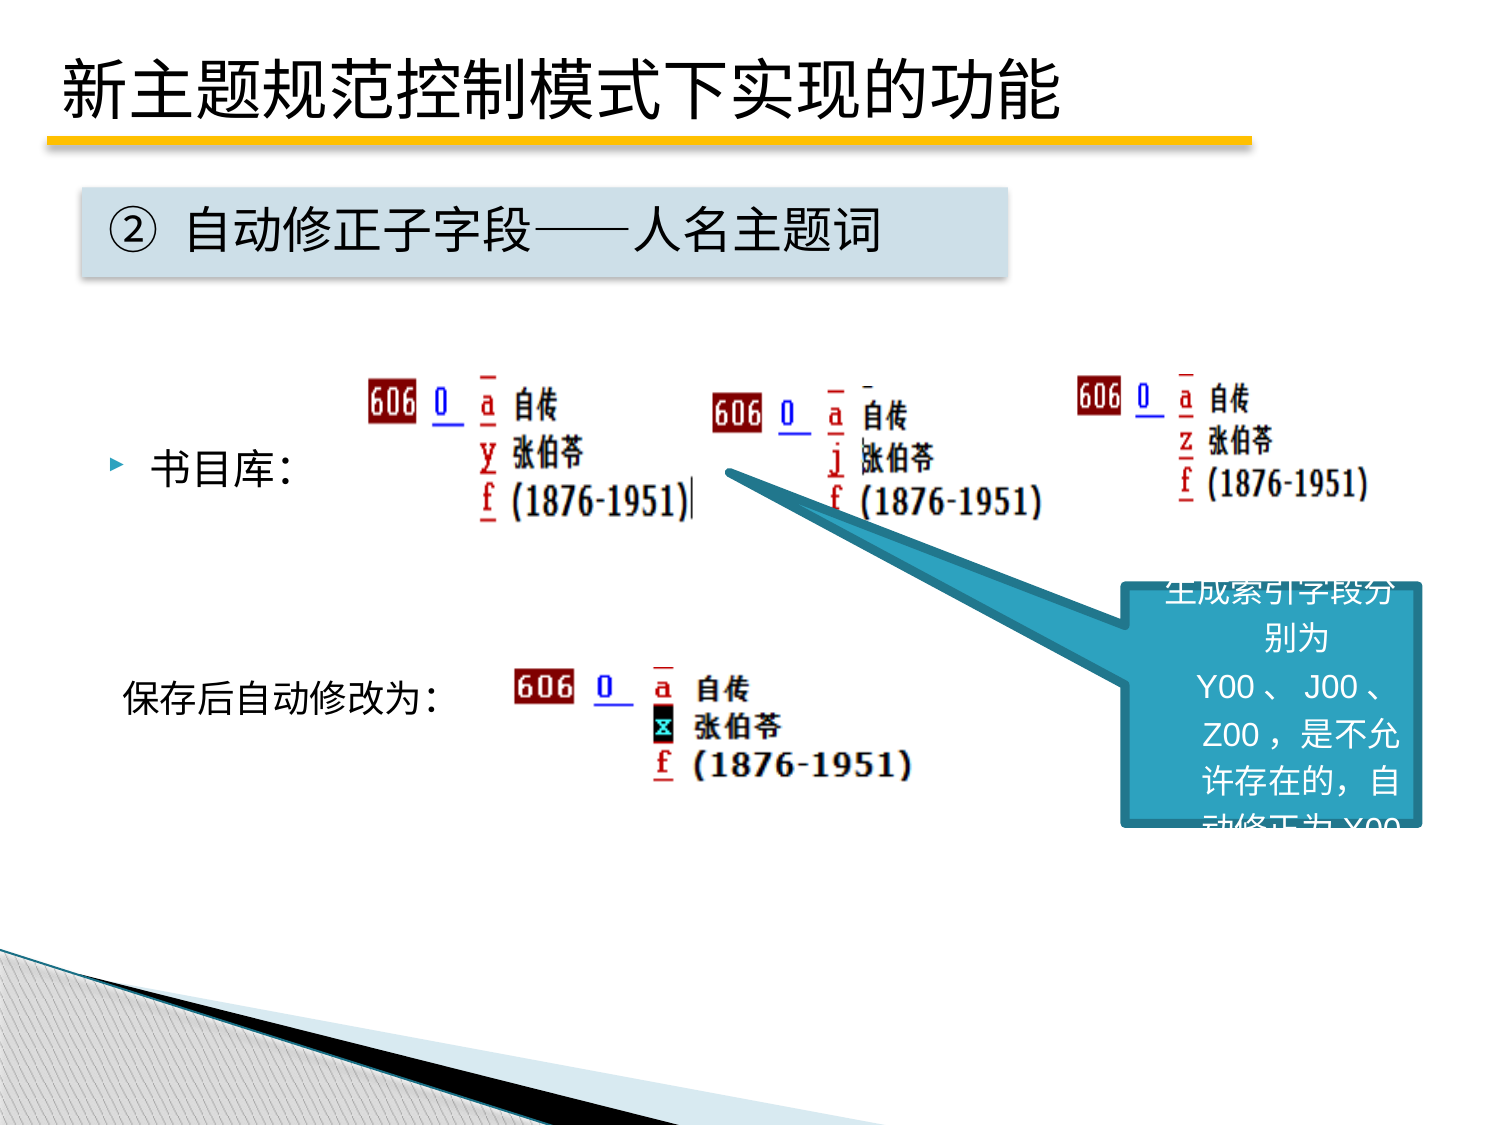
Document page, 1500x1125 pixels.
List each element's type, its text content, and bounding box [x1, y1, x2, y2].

picture [1066, 374, 1372, 508]
picture [503, 667, 926, 786]
text_box 新主题规范控制模式下实现的功能 [46, 35, 1102, 136]
text_box 保存后自动修改为： [107, 667, 475, 728]
list 书目库： [75, 243, 1425, 986]
picture [351, 374, 1055, 528]
text_box 生成索引字段分别为Y00、J00、Z00，是不允许存在的，自动修正为X00 [845, 540, 1423, 828]
text_box ② 自动修正子字段——人名主题词 [78, 183, 1012, 282]
